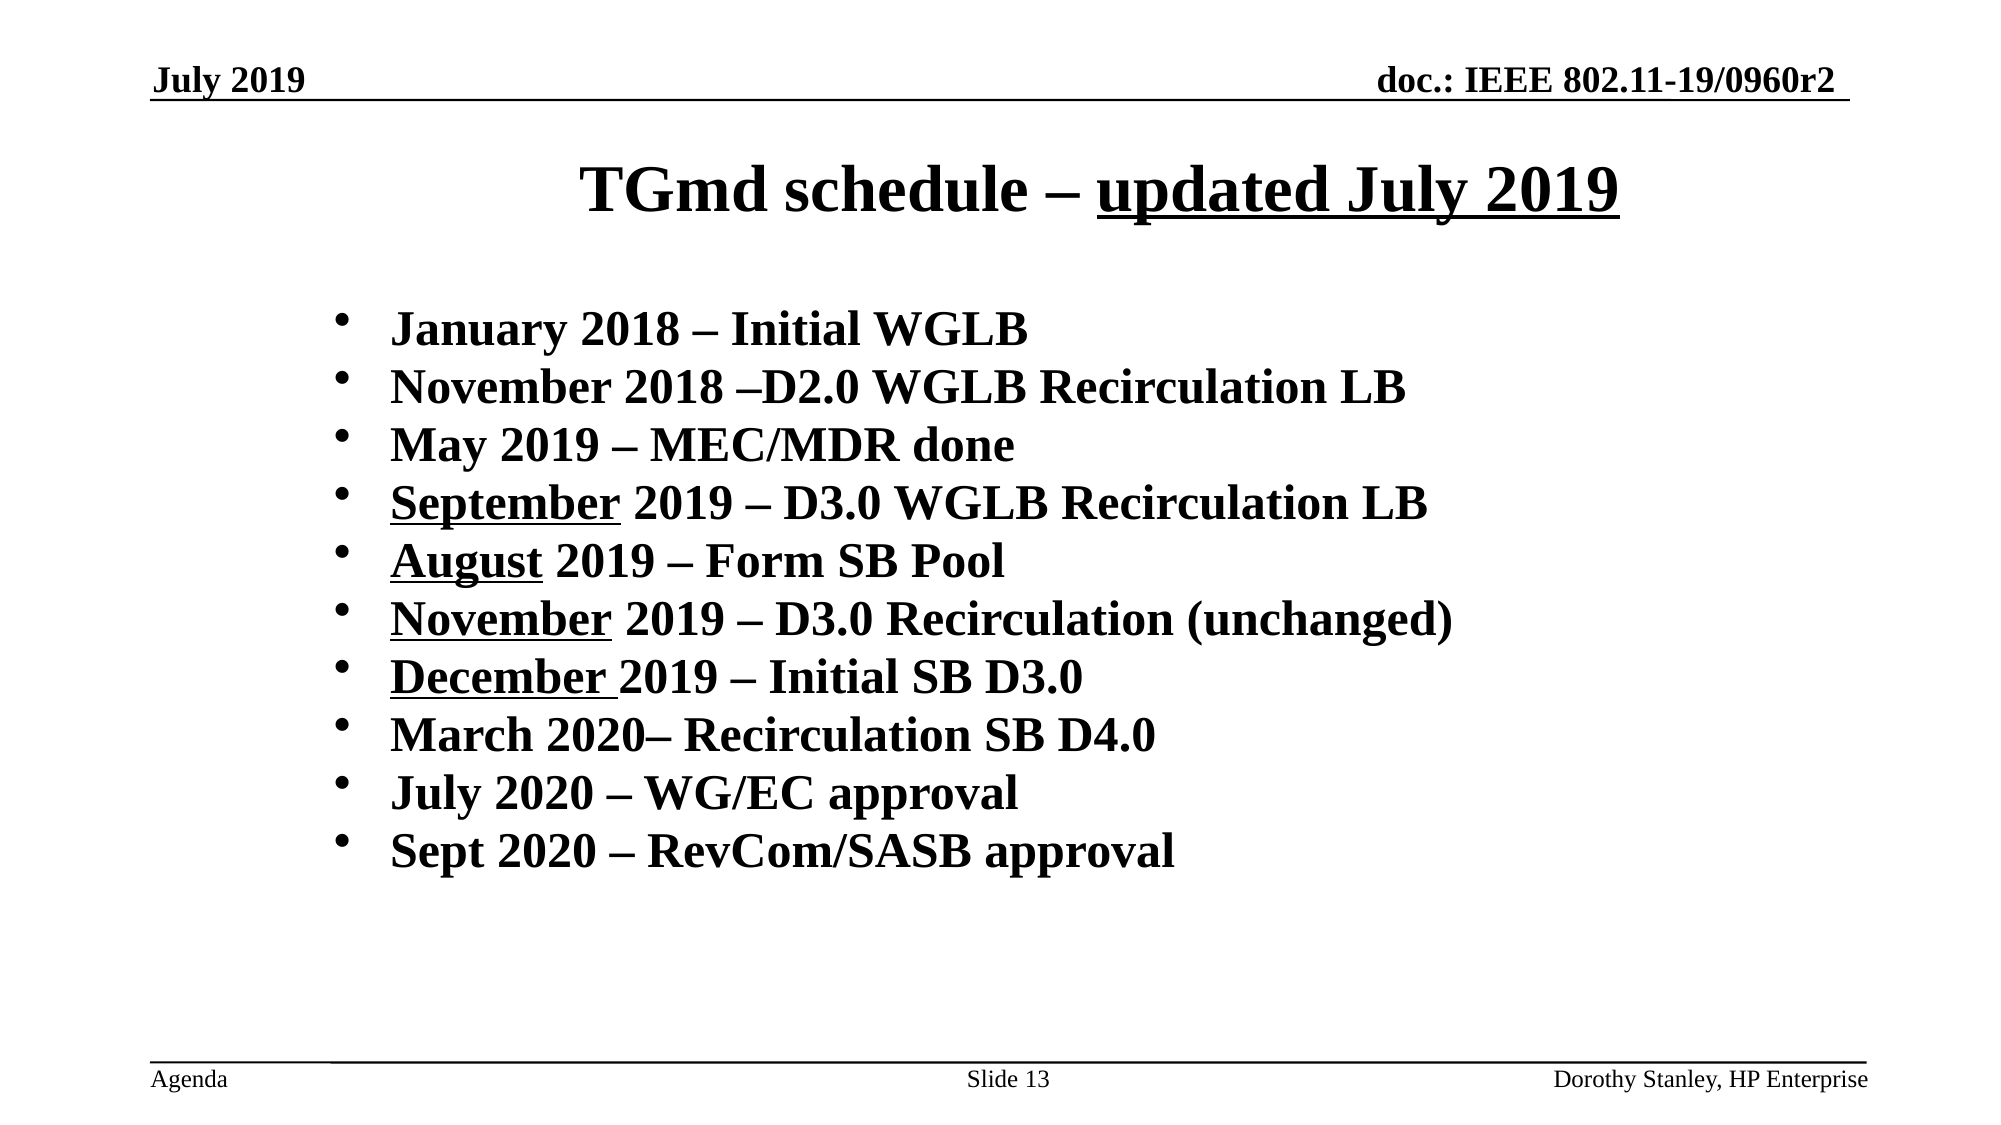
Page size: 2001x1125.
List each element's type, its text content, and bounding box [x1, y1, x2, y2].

footer Dorothy Stanley, HP Enterprise [1549, 1062, 1869, 1093]
title TGmd schedule – updated July 2019 [362, 137, 1838, 313]
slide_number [152, 54, 567, 100]
list January 2018 – Initial WGLB November 2018 –D2.0 WGLB Recirculation LB May 2019 – MEC/MDR done September 2019 – D3.0 WGLB Recirculation LB August 2019 – Form SB Pool November 2019 – D3.0 Recirculation (unchanged) December 2019 – Initial SB D3.0 March 2020– Recirculation SB D4.0 July 2020 – WG/EC approval Sept 2020 – RevCom/SASB approval [318, 299, 1694, 938]
slide_number Slide 13 [964, 1062, 1053, 1093]
